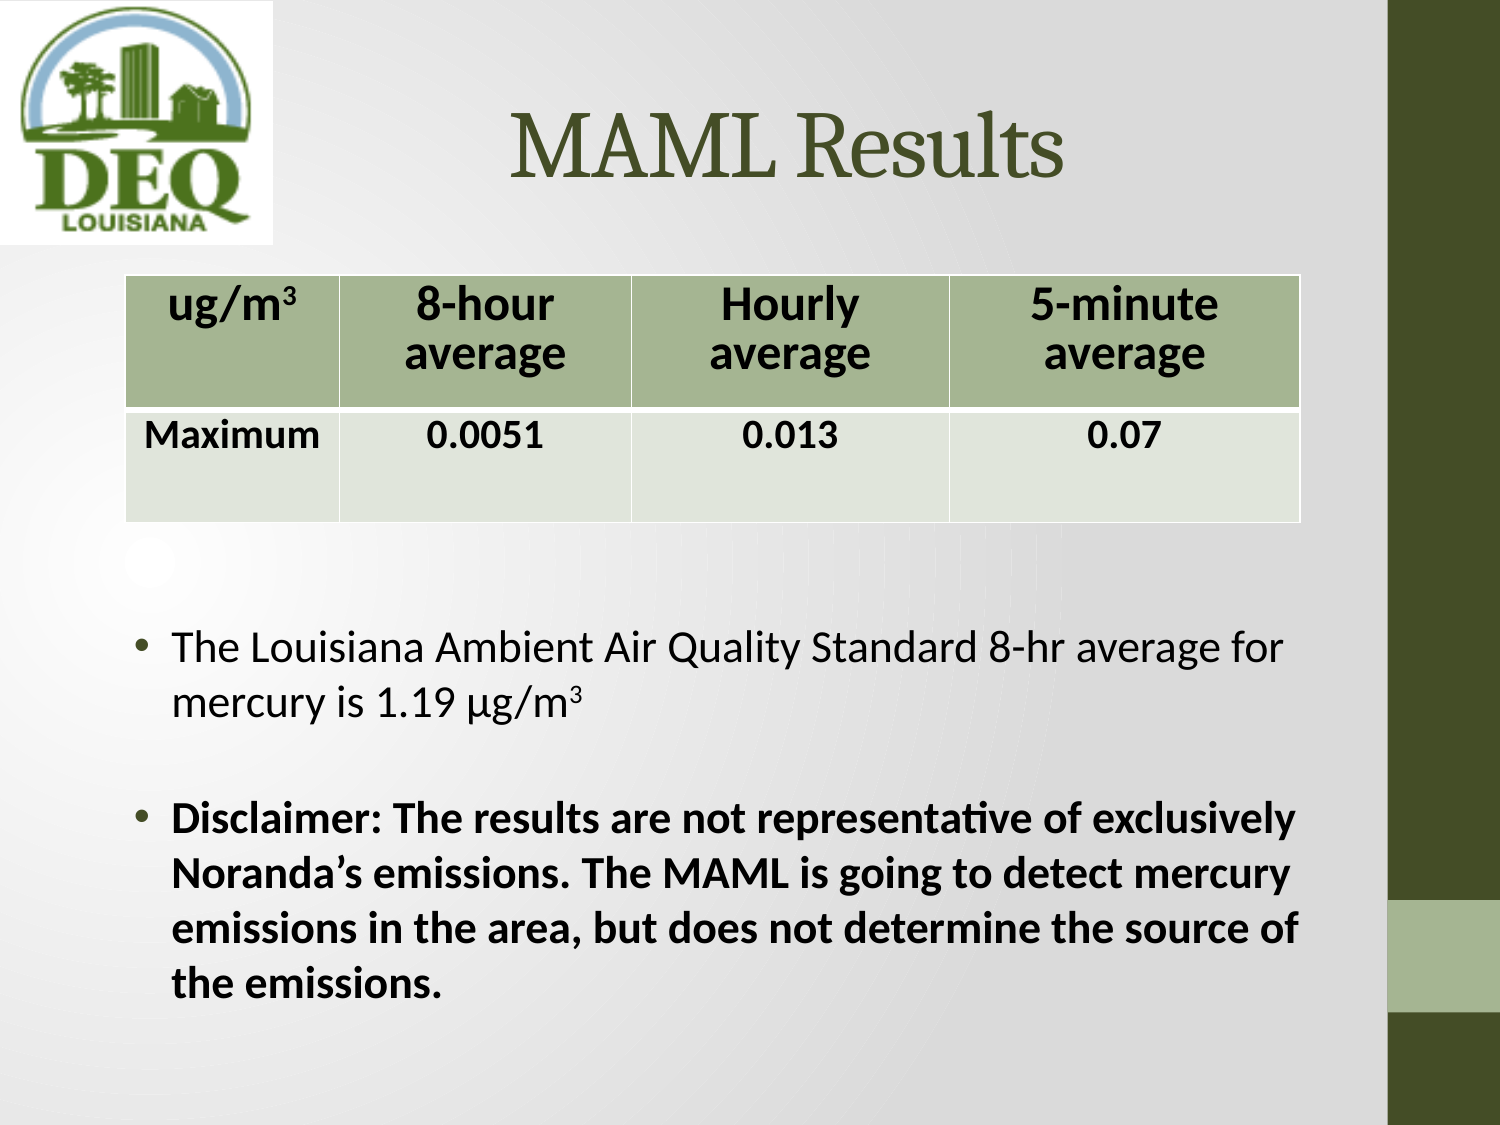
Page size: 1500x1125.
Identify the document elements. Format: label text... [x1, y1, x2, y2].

picture [0, 1, 274, 245]
table_cell 0.013 [632, 413, 949, 522]
list The Louisiana Ambient Air Quality Standard 8-hr average for mercury is 1.19 µg/m3 Disclaimer: The results are not representative of exclusively Noranda’s emissions. The MAML is going to detect mercury emissions in the area, but does not determine the source of the emissions. [99, 549, 1350, 1088]
table_header 5-minute average [950, 276, 1299, 407]
table_header ug/m3 [126, 276, 339, 407]
title MAML Results [285, 45, 1325, 233]
table_cell Maximum [126, 413, 339, 522]
table_cell 0.07 [950, 413, 1299, 522]
table_header Hourly average [632, 276, 949, 407]
table_cell 0.0051 [340, 413, 631, 522]
table_header 8-hour average [340, 276, 631, 407]
